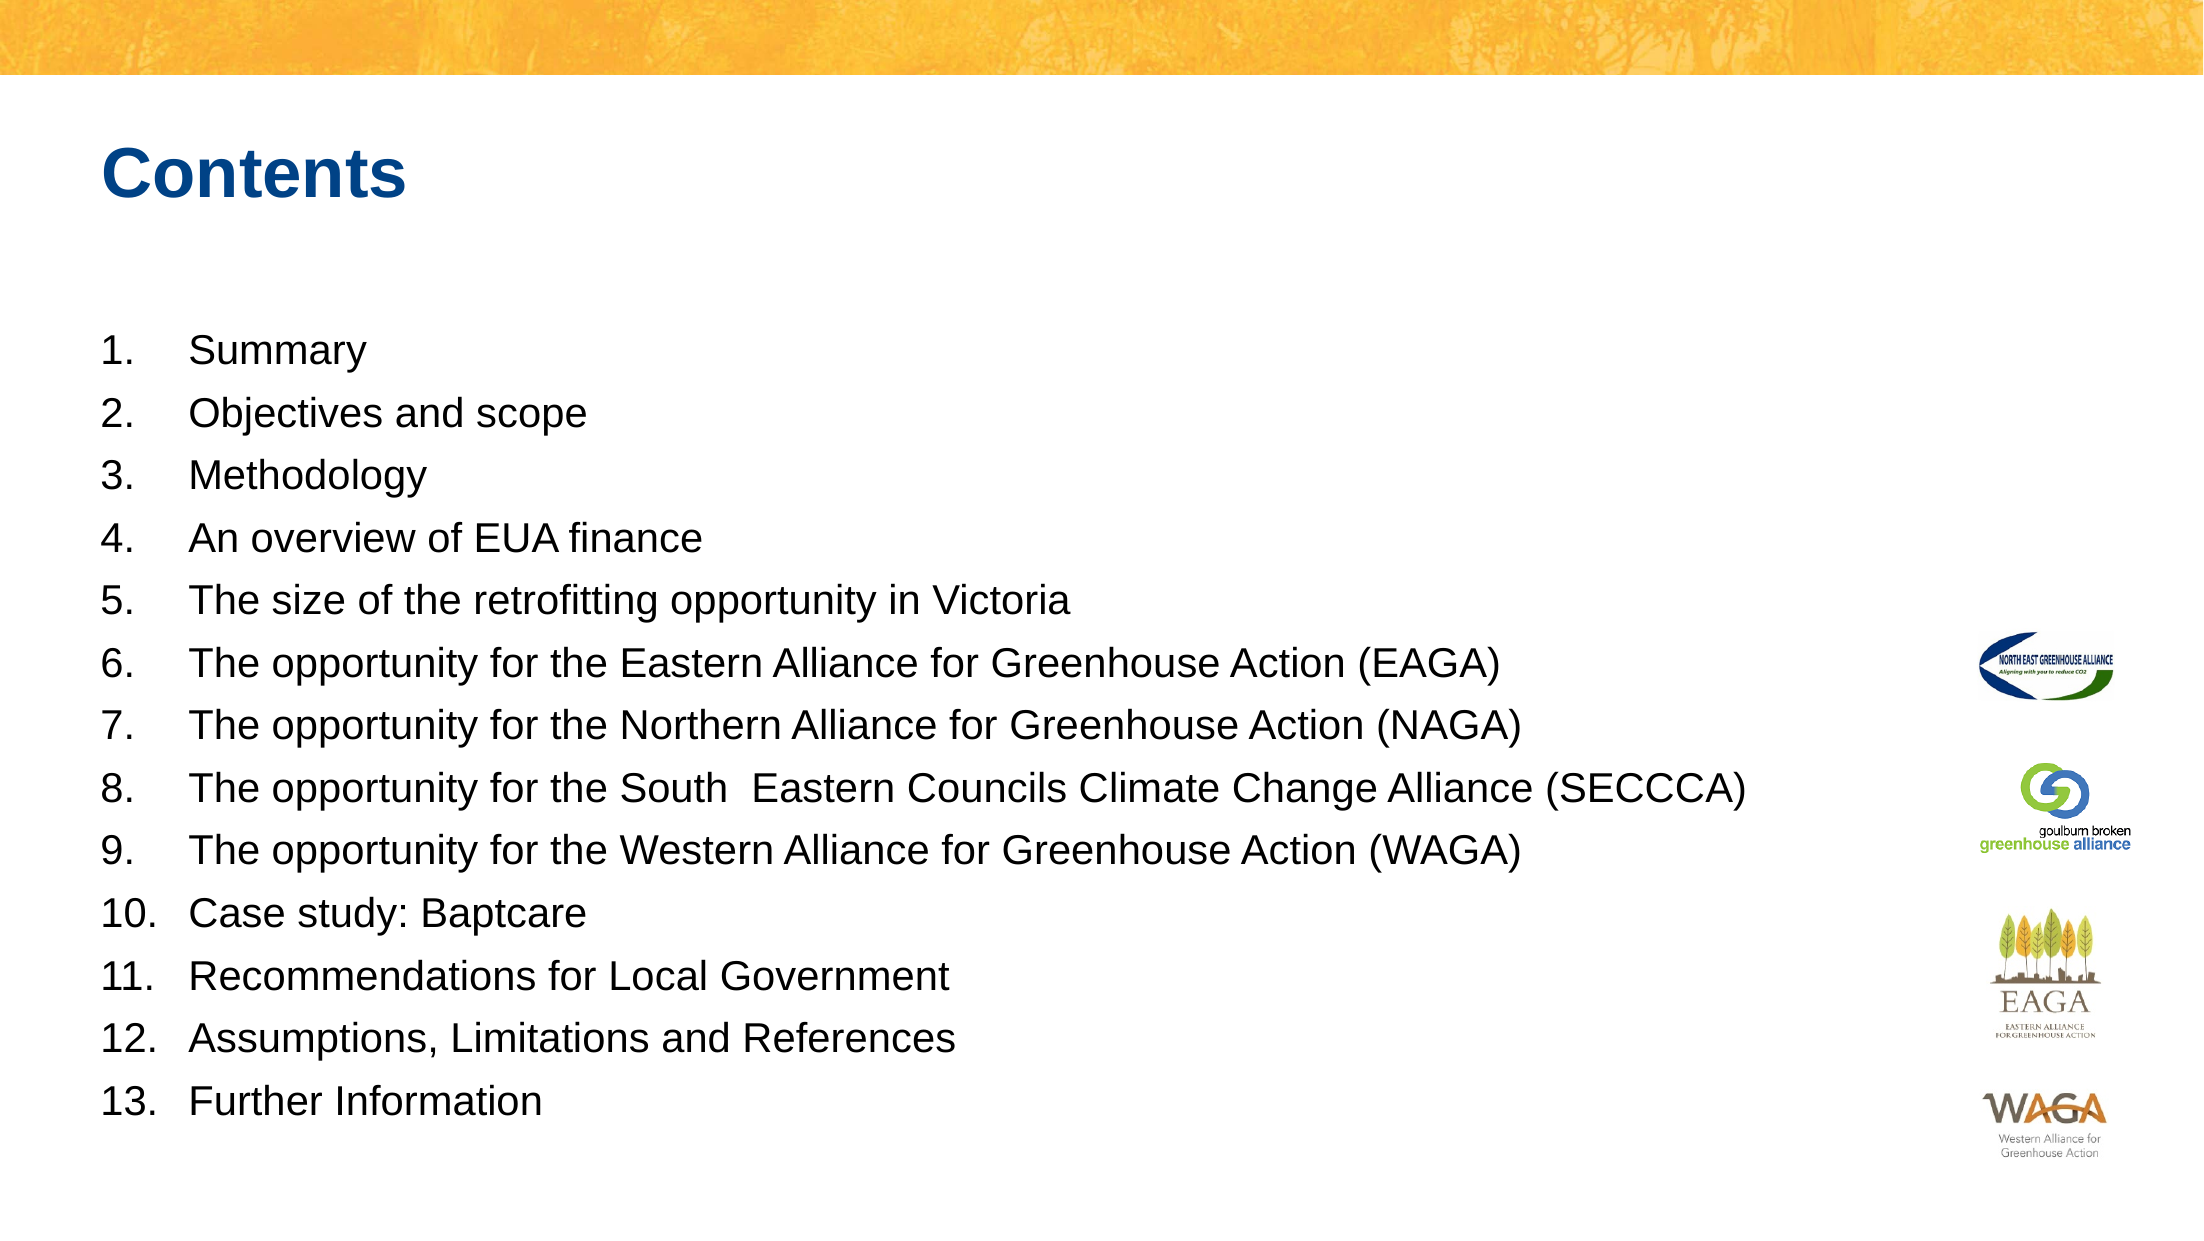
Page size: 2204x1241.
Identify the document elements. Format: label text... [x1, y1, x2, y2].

title Contents [81, 116, 1841, 314]
text_box Summary Objectives and scope Methodology An overview of EUA finance The size of the retrofitting opportunity in Victoria The opportunity for the Eastern Alliance for Greenhouse Action (EAGA) The opportunity for the Northern Alliance for Greenhouse Action (NAGA) The opportunity for the South Eastern Councils Climate Change Alliance (SECCCA) The opportunity for the Western Alliance for Greenhouse Action (WAGA) Case study: Baptcare Recommendations for Local Government Assumptions, Limitations and References Further Information [85, 315, 1840, 1131]
picture [1975, 760, 2137, 855]
picture [0, 0, 2204, 75]
picture [1977, 628, 2115, 703]
picture [1986, 906, 2104, 1041]
picture [1968, 1076, 2129, 1172]
